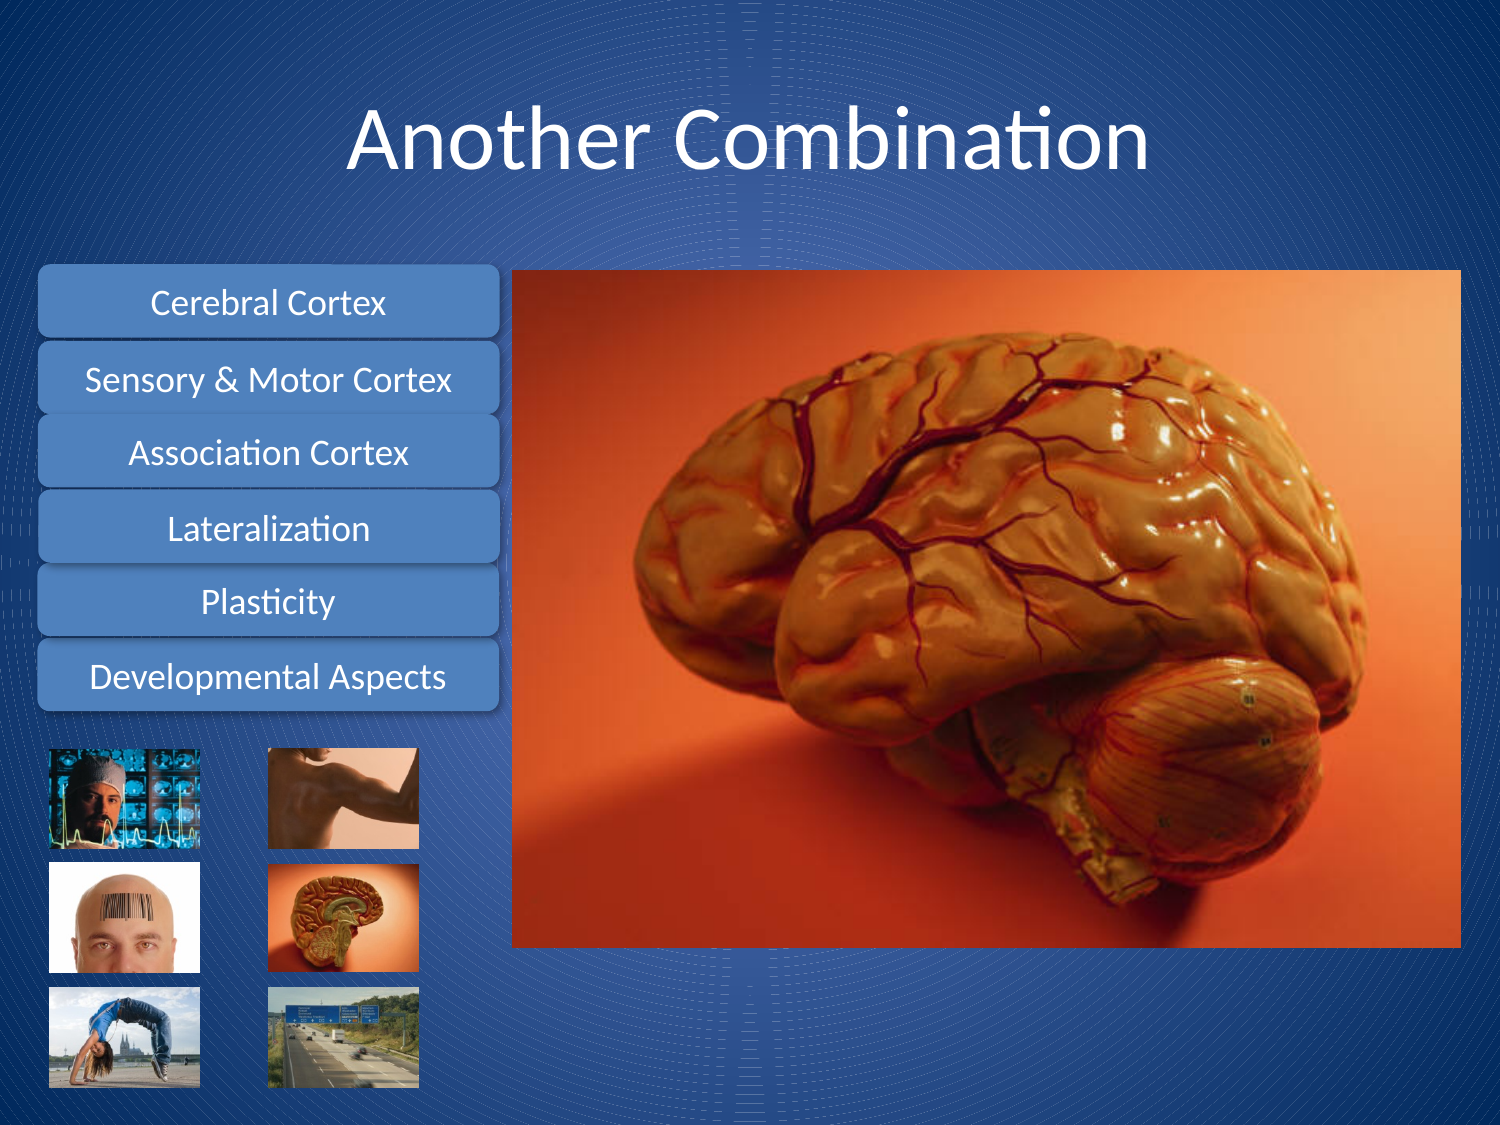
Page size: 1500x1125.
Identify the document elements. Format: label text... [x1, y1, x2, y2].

picture [267, 863, 419, 972]
picture [267, 987, 419, 1088]
title Another Combination [112, 12, 1388, 254]
picture [49, 862, 200, 973]
picture [512, 270, 1461, 948]
picture [267, 748, 419, 849]
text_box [37, 264, 501, 712]
picture [49, 749, 200, 849]
picture [49, 987, 200, 1088]
